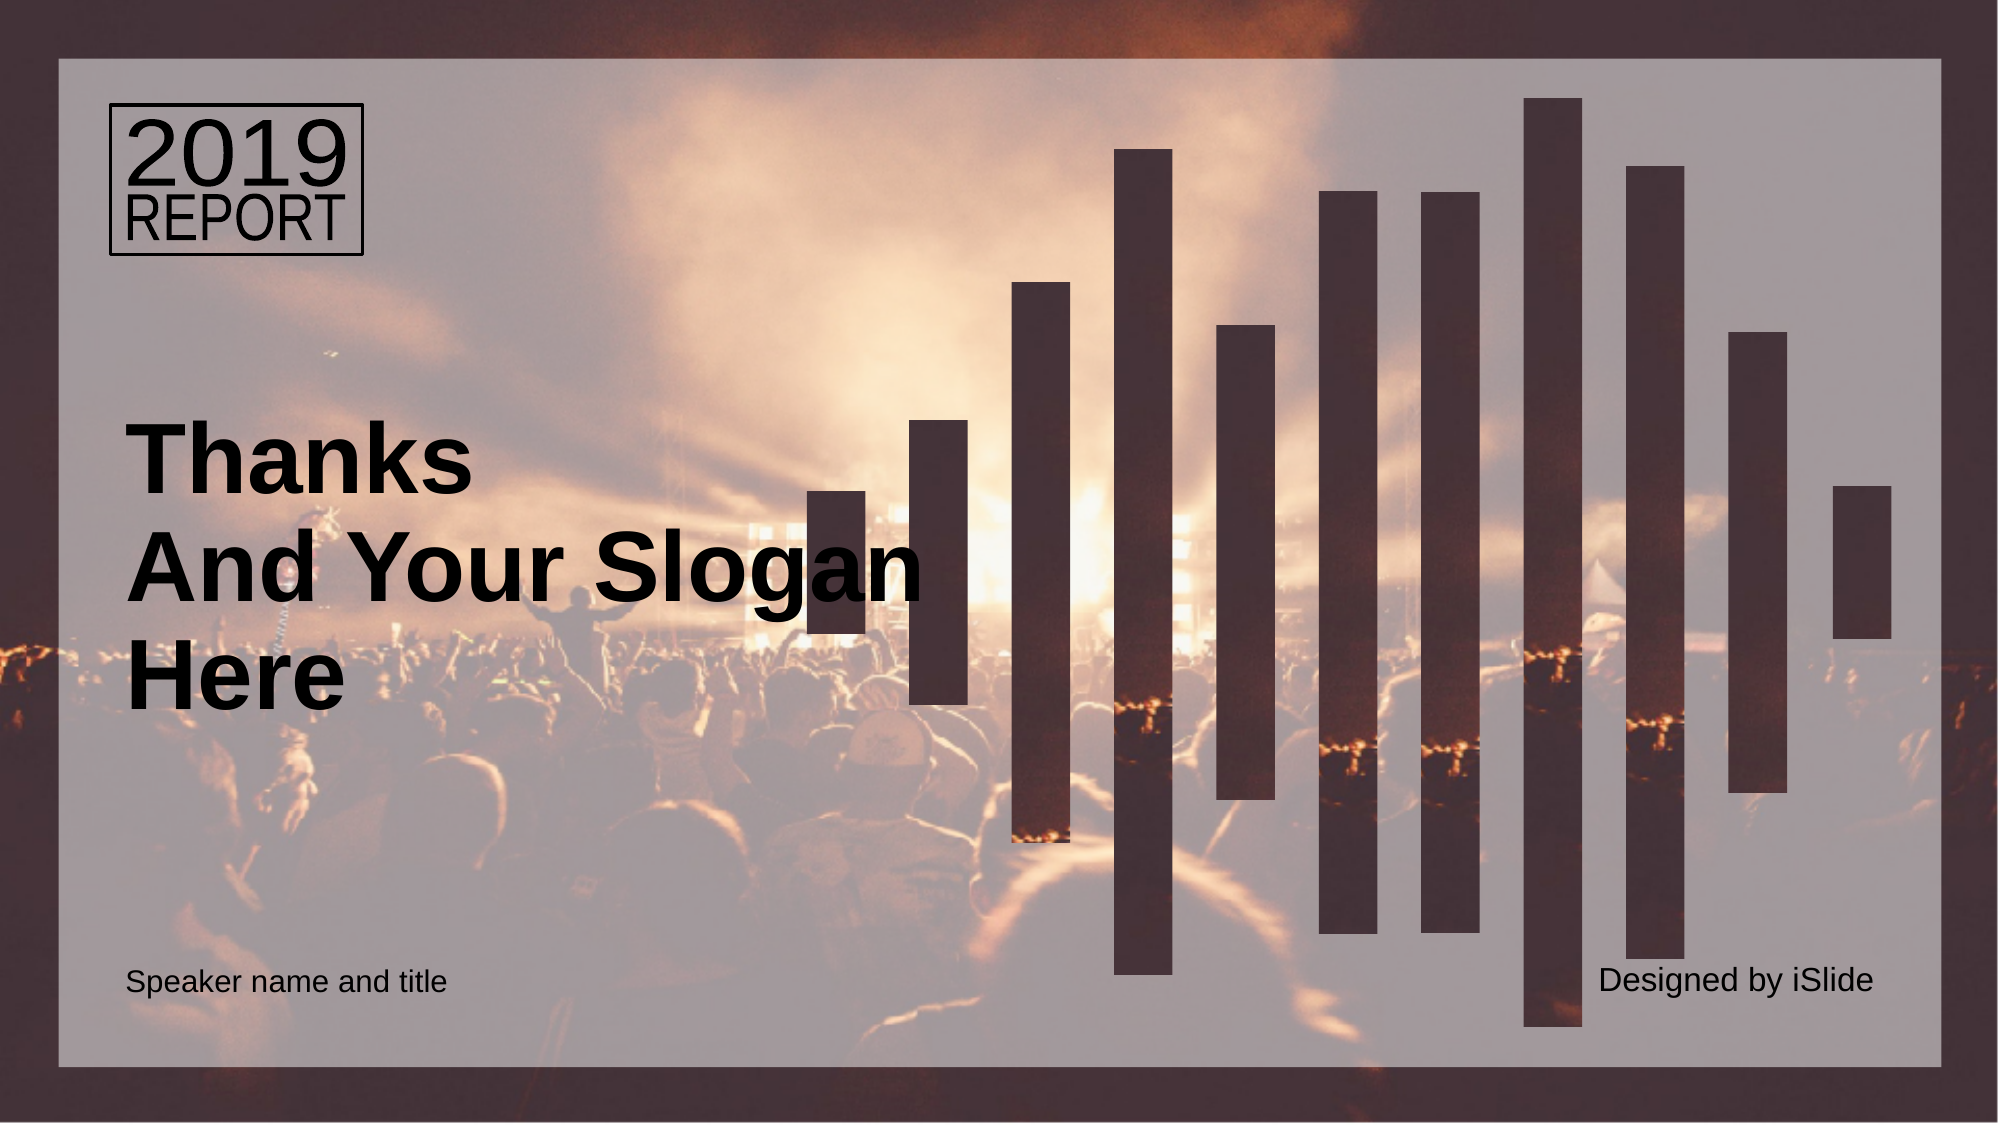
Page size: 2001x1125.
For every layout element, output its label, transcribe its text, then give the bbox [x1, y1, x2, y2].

picture [0, 0, 2000, 1125]
list Speaker name and title [110, 957, 1890, 1007]
title Thanks And Your Slogan Here [110, 386, 1001, 739]
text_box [110, 105, 363, 255]
